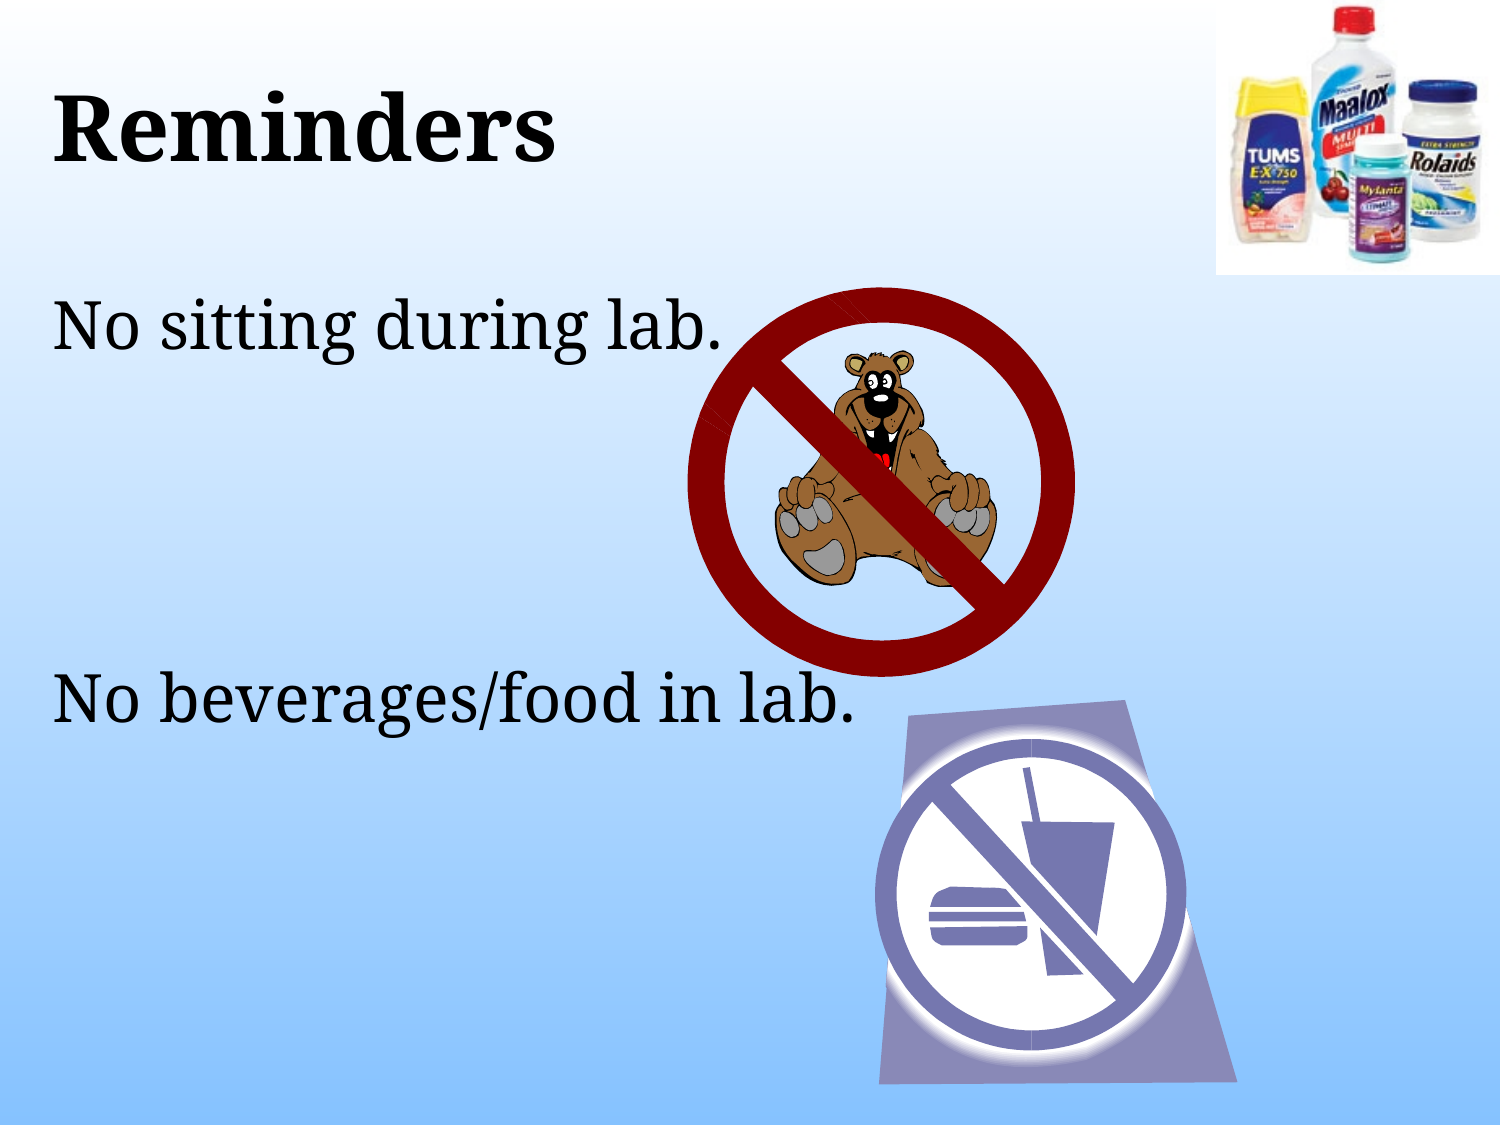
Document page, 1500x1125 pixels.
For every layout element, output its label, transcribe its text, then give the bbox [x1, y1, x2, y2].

picture [1216, 0, 1500, 276]
list No sitting during lab. No beverages/food in lab. [37, 274, 1451, 1076]
picture [687, 287, 1076, 678]
title Reminders [37, 24, 1211, 226]
picture [874, 699, 1238, 1085]
